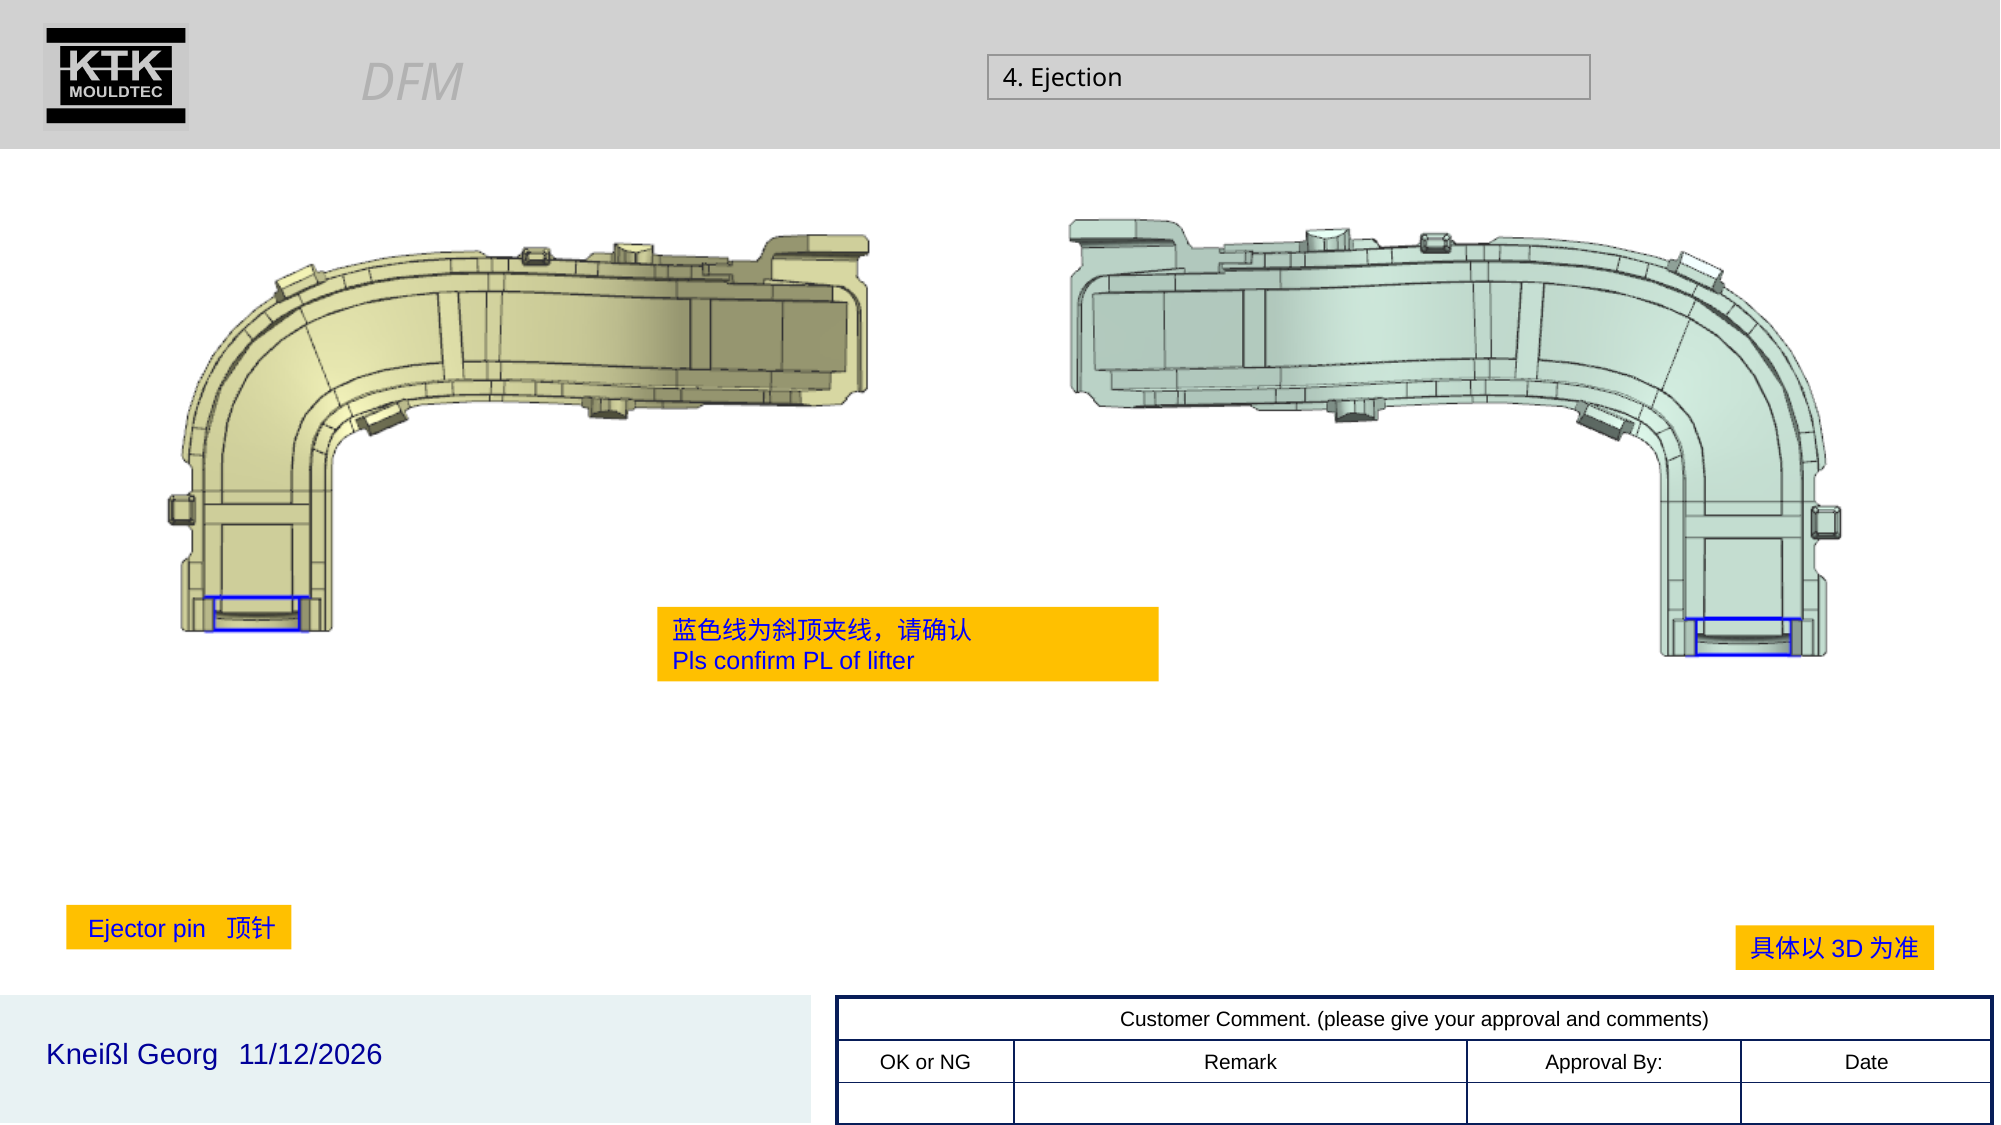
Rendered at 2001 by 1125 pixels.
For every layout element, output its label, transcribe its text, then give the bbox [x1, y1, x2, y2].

text_box Ejector pin 顶针 [66, 904, 292, 950]
text_box 4. Ejection [988, 54, 1591, 100]
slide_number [188, 1027, 433, 1106]
text_box 蓝色线为斜顶夹线，请确认 Pls confirm PL of lifter [931, 606, 1018, 682]
picture [54, 160, 926, 701]
text_box 具体以3D为准 [1735, 925, 1935, 970]
picture [1023, 195, 1873, 701]
